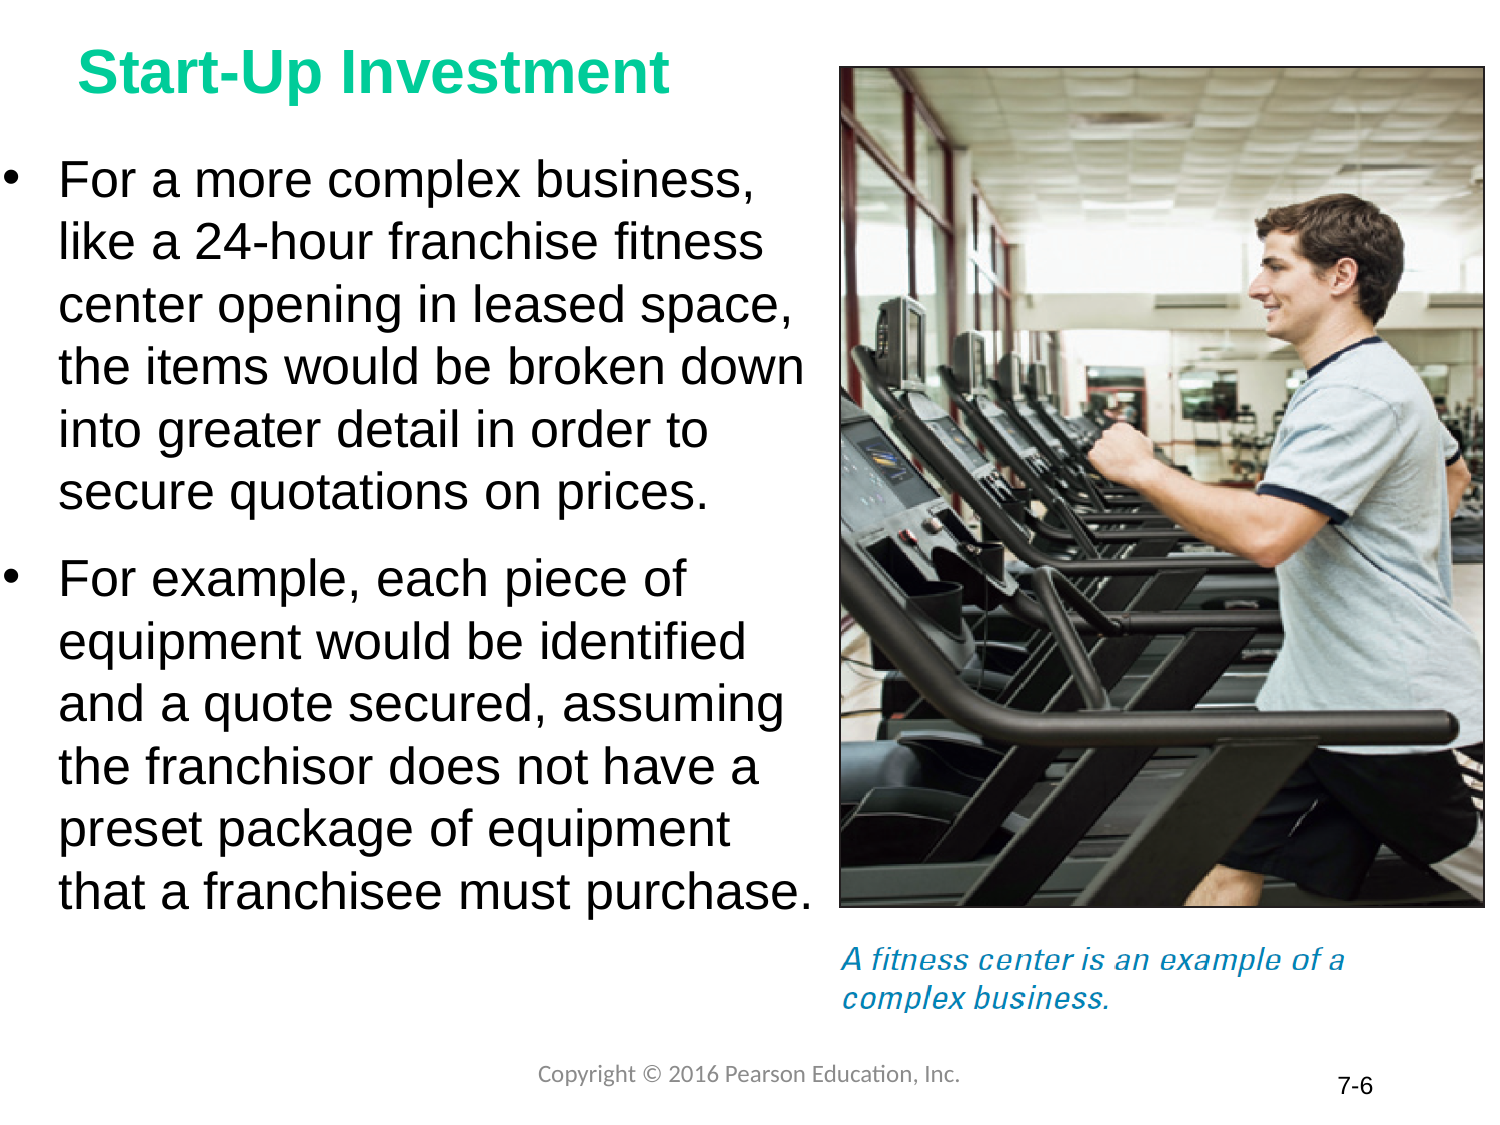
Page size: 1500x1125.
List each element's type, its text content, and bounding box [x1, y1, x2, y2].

picture [837, 64, 1488, 1013]
title Start-Up Investment [62, 0, 1413, 137]
footer Copyright © 2016 Pearson Education, Inc. [512, 1042, 988, 1103]
picture [910, 995, 917, 1006]
list For a more complex business, like a 24-hour franchise fitness center opening in leased space, the items would be broken down into greater detail in order to secure quotations on prices. For example, each piece of equipment would be identified and a quote secured, assuming the franchisor does not have a preset package of equipment that a franchisee must purchase. [0, 137, 832, 980]
